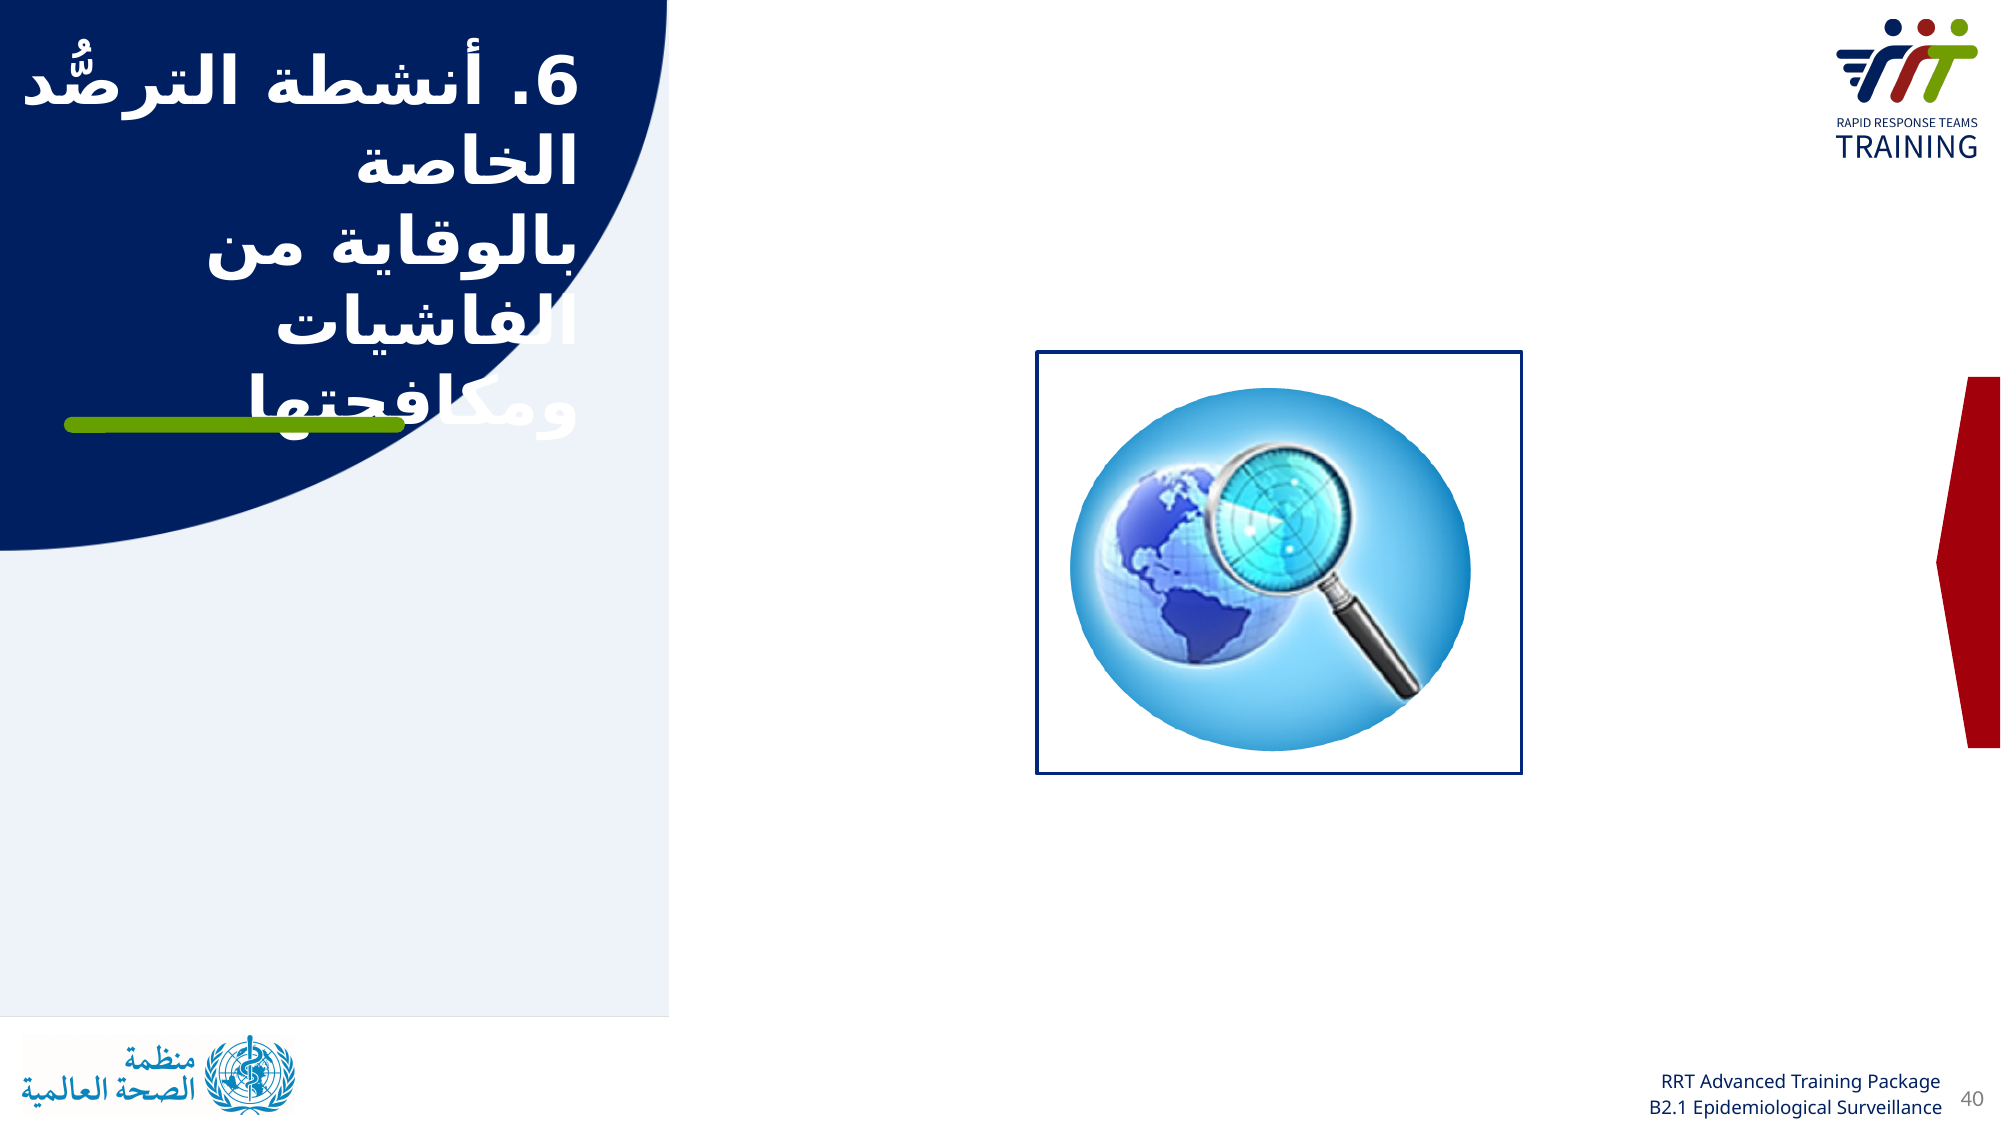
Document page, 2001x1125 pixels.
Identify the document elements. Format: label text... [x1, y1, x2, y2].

text_box [63, 416, 406, 433]
picture [0, 0, 669, 1018]
picture [1835, 19, 1978, 167]
picture [252, 1050, 258, 1059]
text_box 6. أنشطة الترصُّد الخاصة بالوقاية من الفاشيات ومكافحتها [0, 30, 589, 445]
picture [22, 1035, 295, 1115]
picture [1035, 349, 1524, 776]
